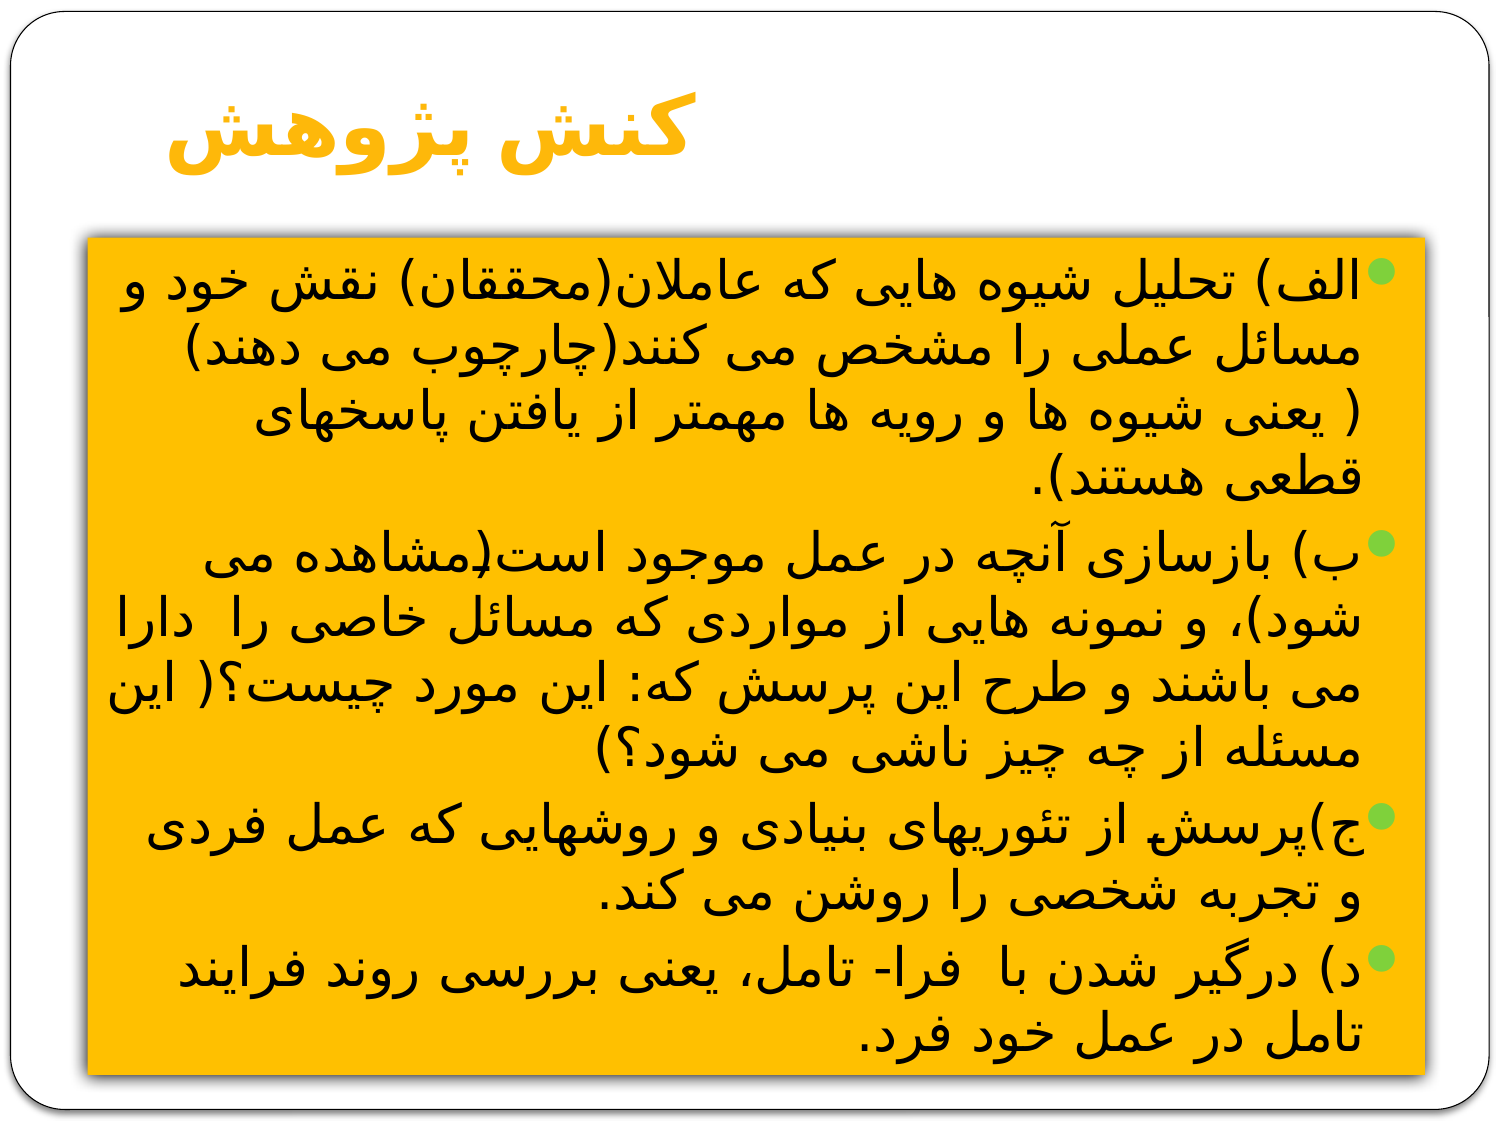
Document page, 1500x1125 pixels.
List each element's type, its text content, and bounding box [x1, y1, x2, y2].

title کنش پژوهش [150, 0, 1425, 188]
list الف) تحلیل شیوه هایی که عاملان(محققان) نقش خود و مسائل عملی را مشخص می کنند(چارچوب می دهند)( یعنی شیوه ها و رویه ها مهمتر از یافتن پاسخهای قطعی هستند). ب) بازسازی آنچه در عمل موجود است(مشاهده می شود)، و نمونه هایی از مواردی که مسائل خاصی را دارا می باشند و طرح این پرسش که: این مورد چیست؟( این مسئله از چه چیز ناشی می شود؟) ج)پرسش از تئوریهای بنیادی و روشهایی که عمل فردی و تجربه شخصی را روشن می کند. د) درگیر شدن با فرا- تامل، یعنی بررسی روند فرایند تامل در عمل خود فرد. [87, 237, 1425, 1075]
